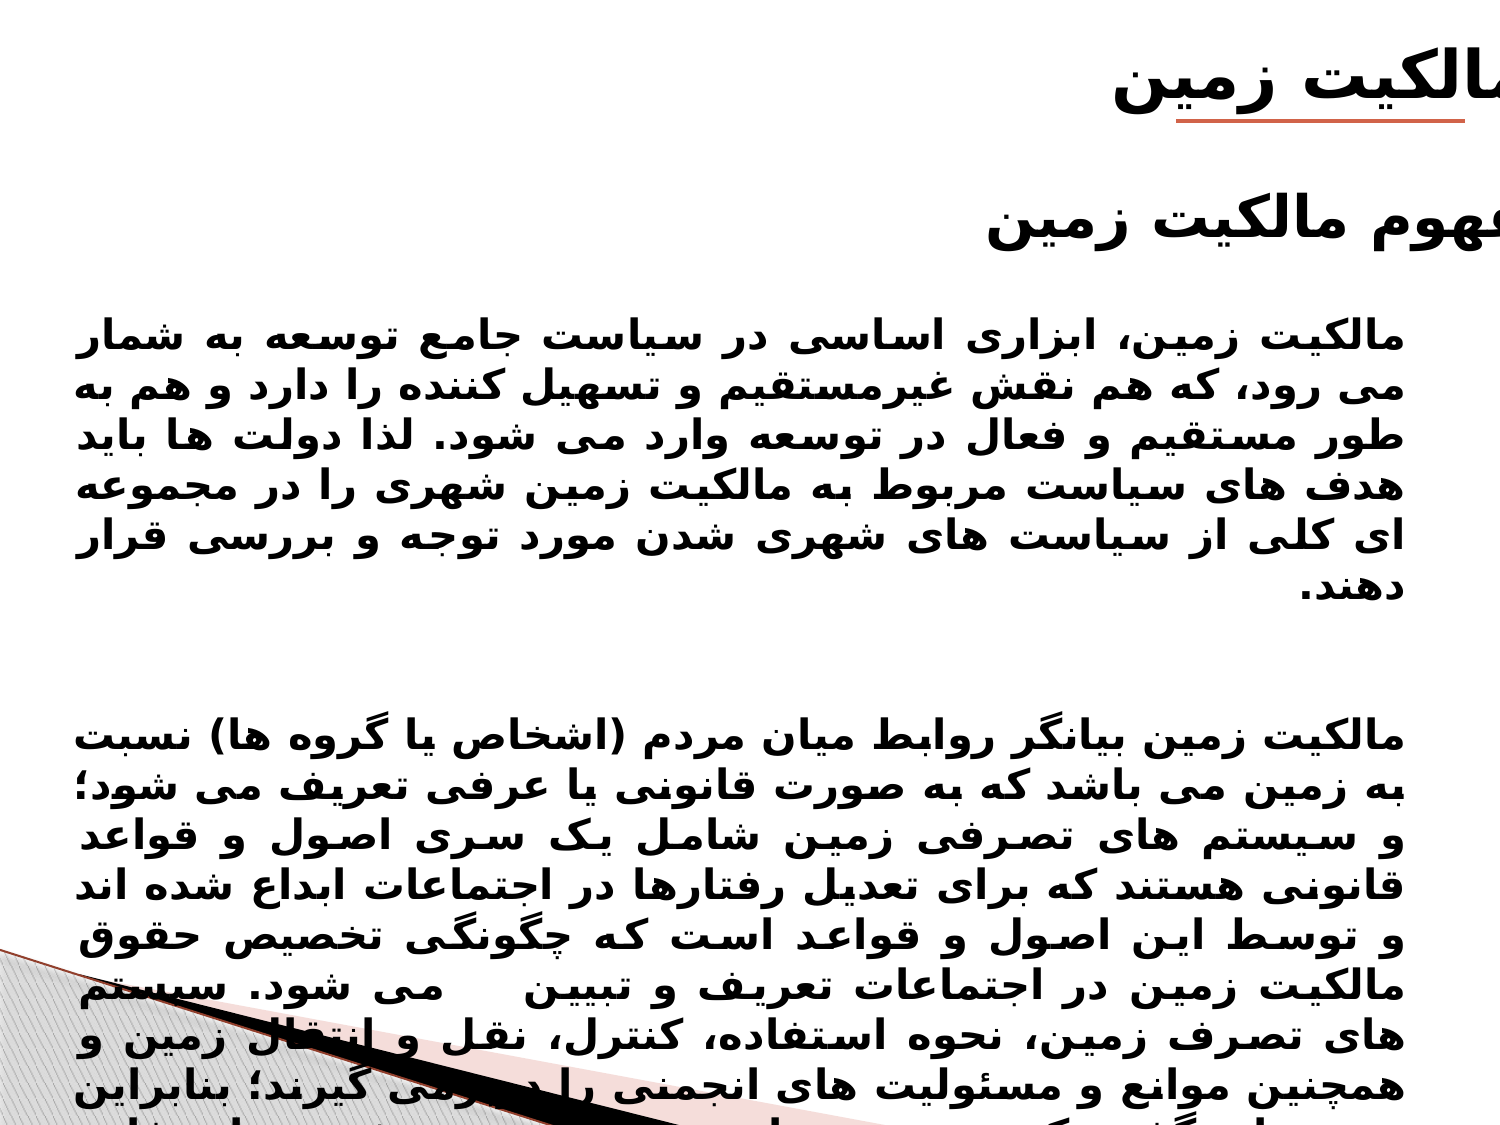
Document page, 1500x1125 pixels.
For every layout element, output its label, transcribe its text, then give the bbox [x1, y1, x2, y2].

text_box مالکیت زمین [1096, 24, 1500, 120]
text_box مفهوم مالکیت زمین : [970, 171, 1500, 257]
text_box مالکیت زمین، ابزاری اساسی در سیاست جامع توسعه به شمار می رود، که هم نقش غیرمستقیم و تسهیل کننده را دارد و هم به طور مستقیم و فعال در توسعه وارد می شود. لذا دولت ها باید هدف های سیاست مربوط به مالکیت زمین شهری را در مجموعه ای کلی از سیاست های شهری شدن مورد توجه و بررسی قرار دهند. مالکیت زمین بیانگر روابط میان مردم (اشخاص یا گروه ها) نسبت به زمین می باشد که به صورت قانونی یا عرفی تعریف می شود؛ و سیستم های تصرفی زمین شامل یک سری اصول و قواعد قانونی هستند که برای تعدیل رفتارها در اجتماعات ابداع شده اند و توسط این اصول و قواعد است که چگونگی تخصیص حقوق مالکیت زمین در اجتماعات تعریف و تبیین می شود. سیستم های تصرف زمین، نحوه استفاده، کنترل، نقل و انتقال زمین و همچنین موانع و مسئولیت های انجمنی را دربرمی گیرند؛ بنابراین می توان گفت که سیستم های تصرف زمین، شخص استفاده کننده، نوع منابع، مدت و شرایط استفاده از زمین را مشخص می کنند. [58, 299, 1421, 1125]
